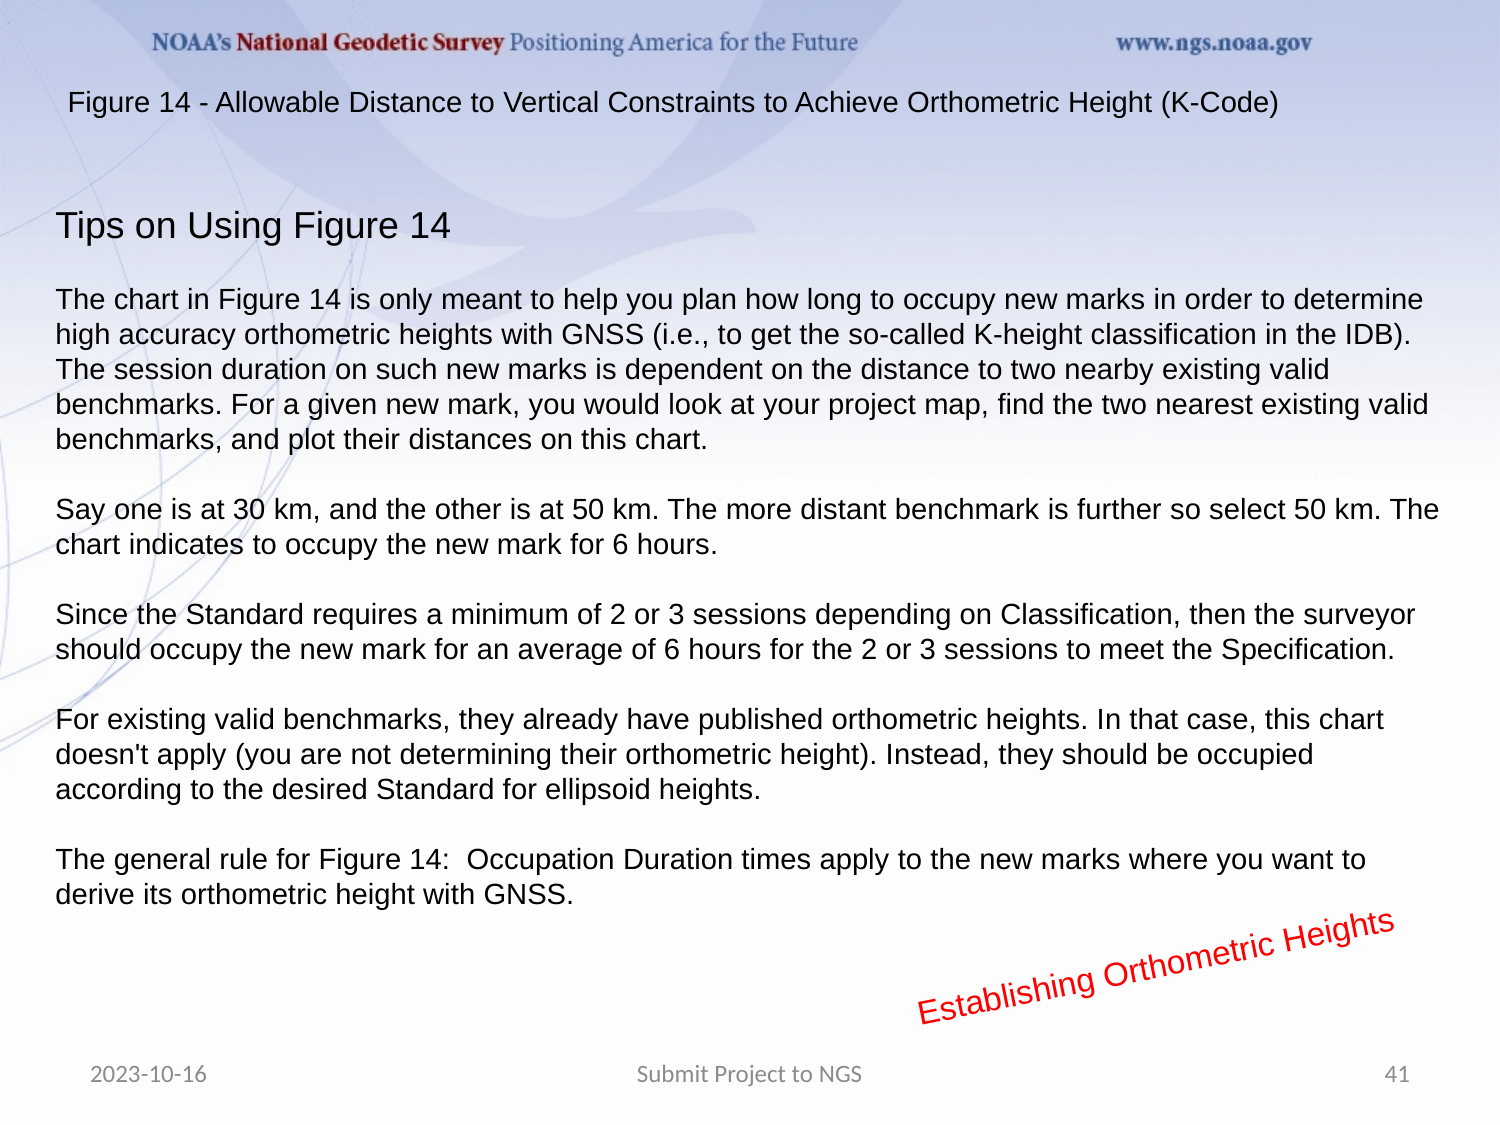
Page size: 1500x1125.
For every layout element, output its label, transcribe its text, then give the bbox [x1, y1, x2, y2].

picture [0, 0, 1500, 1125]
text_box Tips on Using Figure 14 The chart in Figure 14 is only meant to help you plan how long to occupy new marks in order to determine high accuracy orthometric heights with GNSS (i.e., to get the so-called K-height classification in the IDB). The session duration on such new marks is dependent on the distance to two nearby existing valid benchmarks. For a given new mark, you would look at your project map, find the two nearest existing valid benchmarks, and plot their distances on this chart. Say one is at 30 km, and the other is at 50 km. The more distant benchmark is further so select 50 km. The chart indicates to occupy the new mark for 6 hours. Since the Standard requires a minimum of 2 or 3 sessions depending on Classification, then the surveyor should occupy the new mark for an average of 6 hours for the 2 or 3 sessions to meet the Specification. For existing valid benchmarks, they already have published orthometric heights. In that case, this chart doesn't apply (you are not determining their orthometric height). Instead, they should be occupied according to the desired Standard for ellipsoid heights. The general rule for Figure 14: Occupation Duration times apply to the new marks where you want to derive its orthometric height with GNSS. [40, 193, 1463, 918]
text_box Establishing Orthometric Heights [897, 871, 1492, 1042]
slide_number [75, 1042, 425, 1103]
text_box Figure 14 - Allowable Distance to Vertical Constraints to Achieve Orthometric Height (K-Code) [52, 75, 1398, 126]
footer Submit Project to NGS [512, 1042, 988, 1103]
slide_number 41 [1074, 1042, 1425, 1103]
